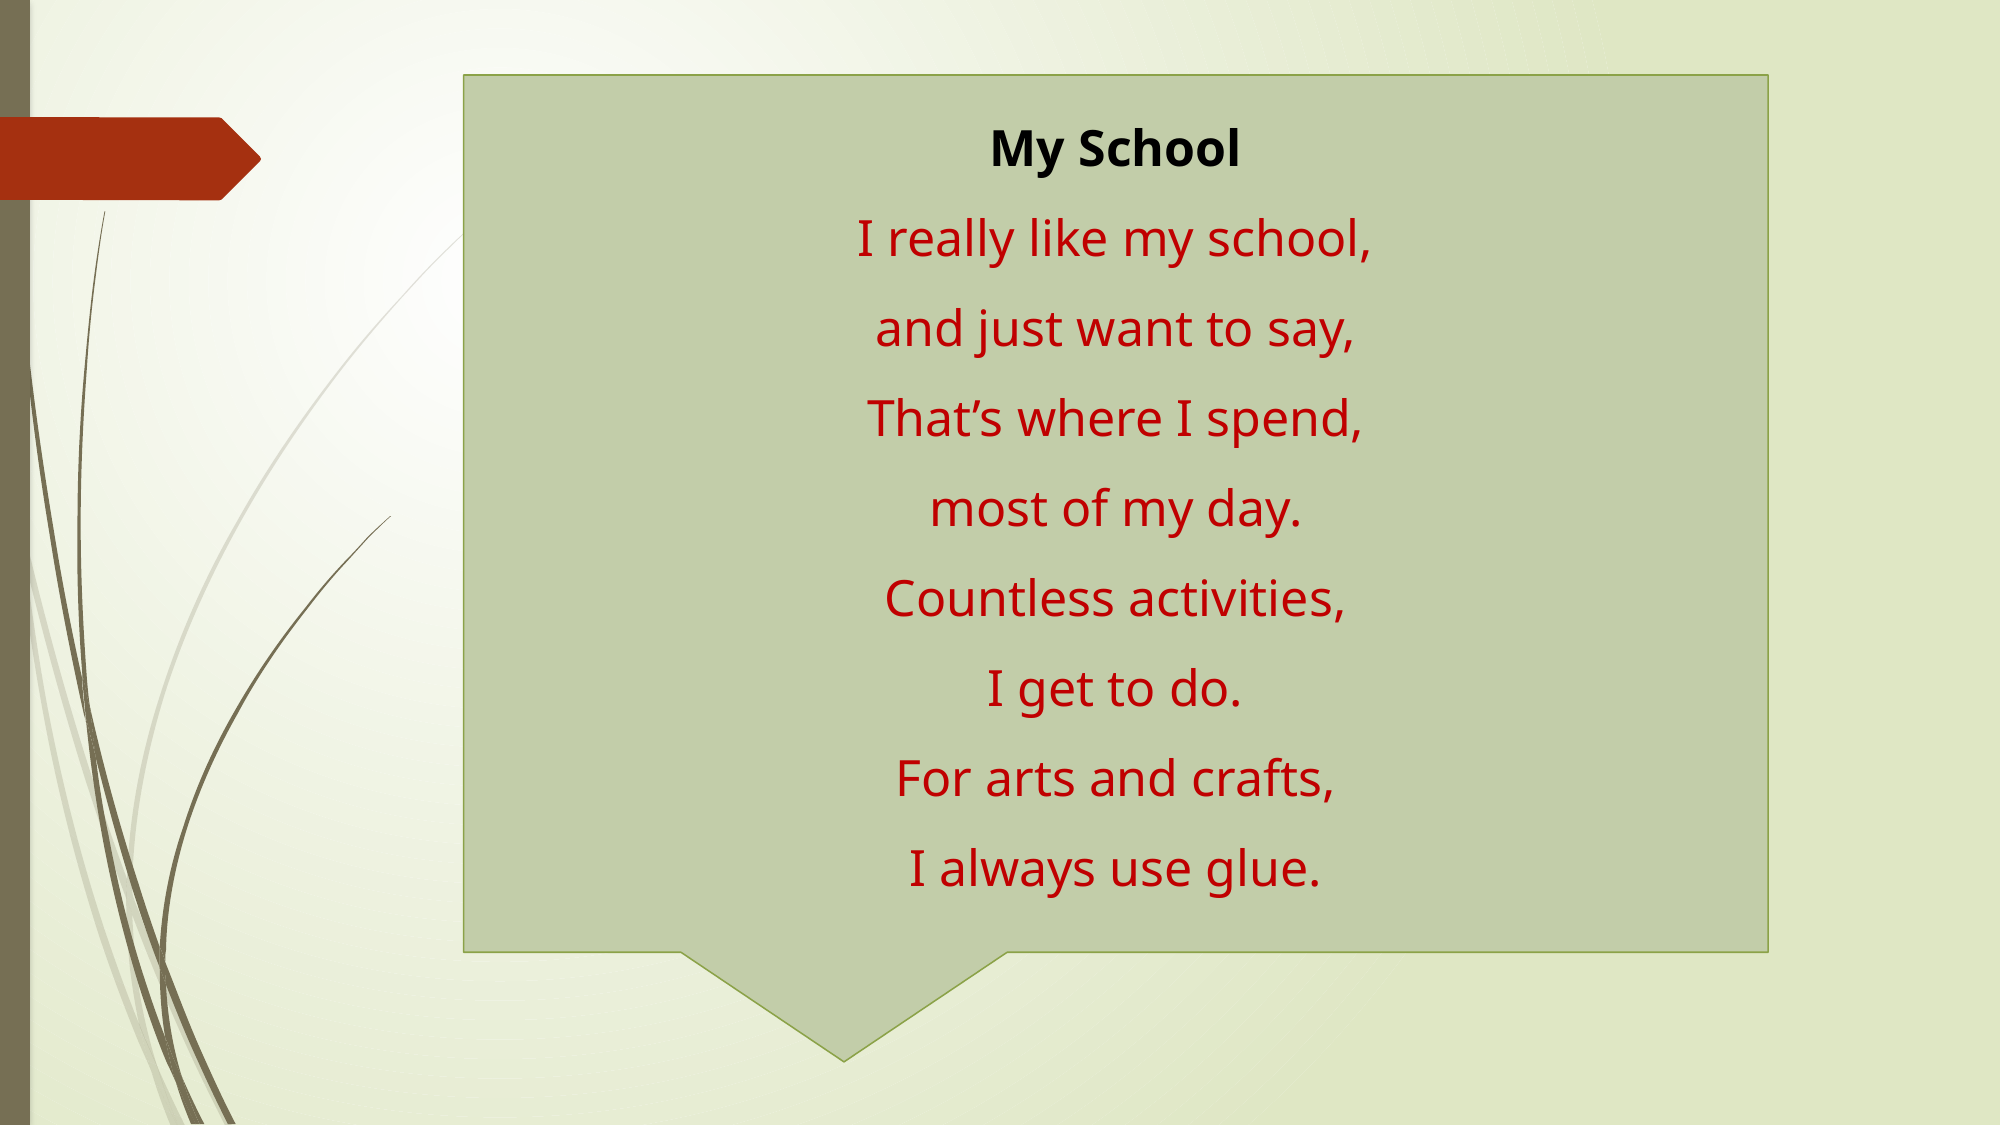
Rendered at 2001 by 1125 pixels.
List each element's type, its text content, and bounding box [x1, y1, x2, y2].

text_box My School I really like my school, and just want to say, That’s where I spend, most of my day. Countless activities, I get to do. For arts and crafts, I always use glue. [462, 74, 1769, 1063]
